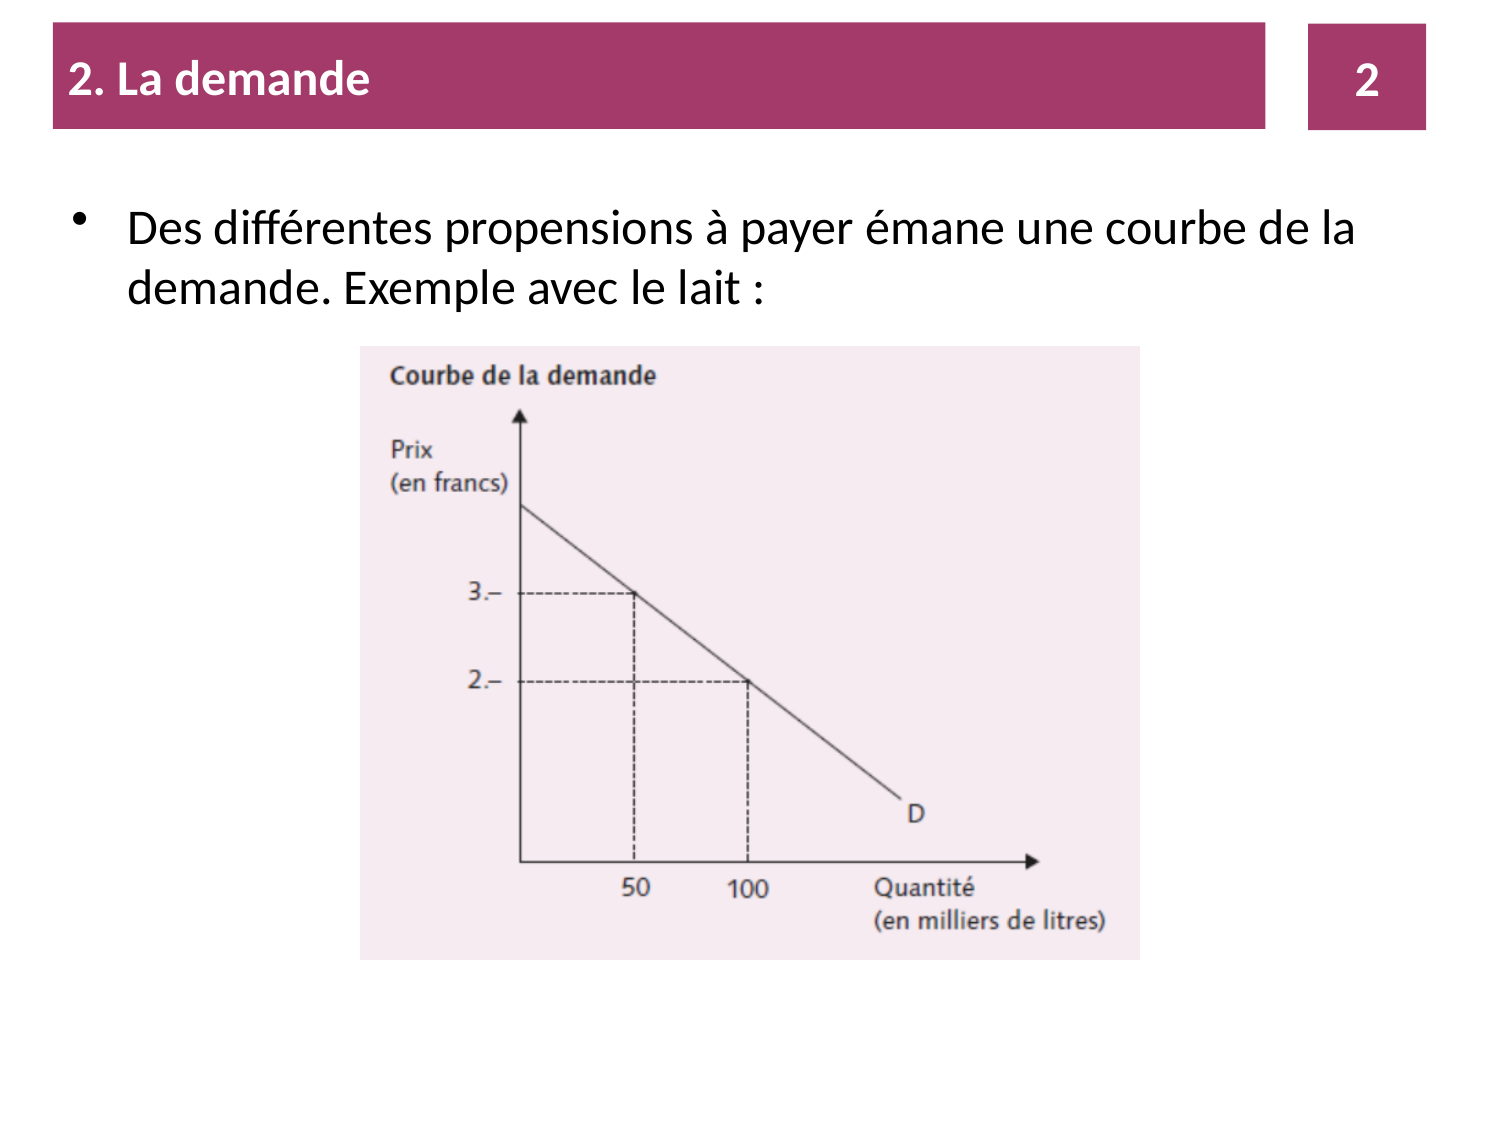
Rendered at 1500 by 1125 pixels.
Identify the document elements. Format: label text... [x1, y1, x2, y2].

picture [360, 346, 1140, 960]
text_box 2 [1308, 23, 1427, 131]
text_box Des différentes propensions à payer émane une courbe de la demande. Exemple avec le lait : [56, 187, 1418, 323]
text_box 2. La demande [52, 22, 1266, 129]
